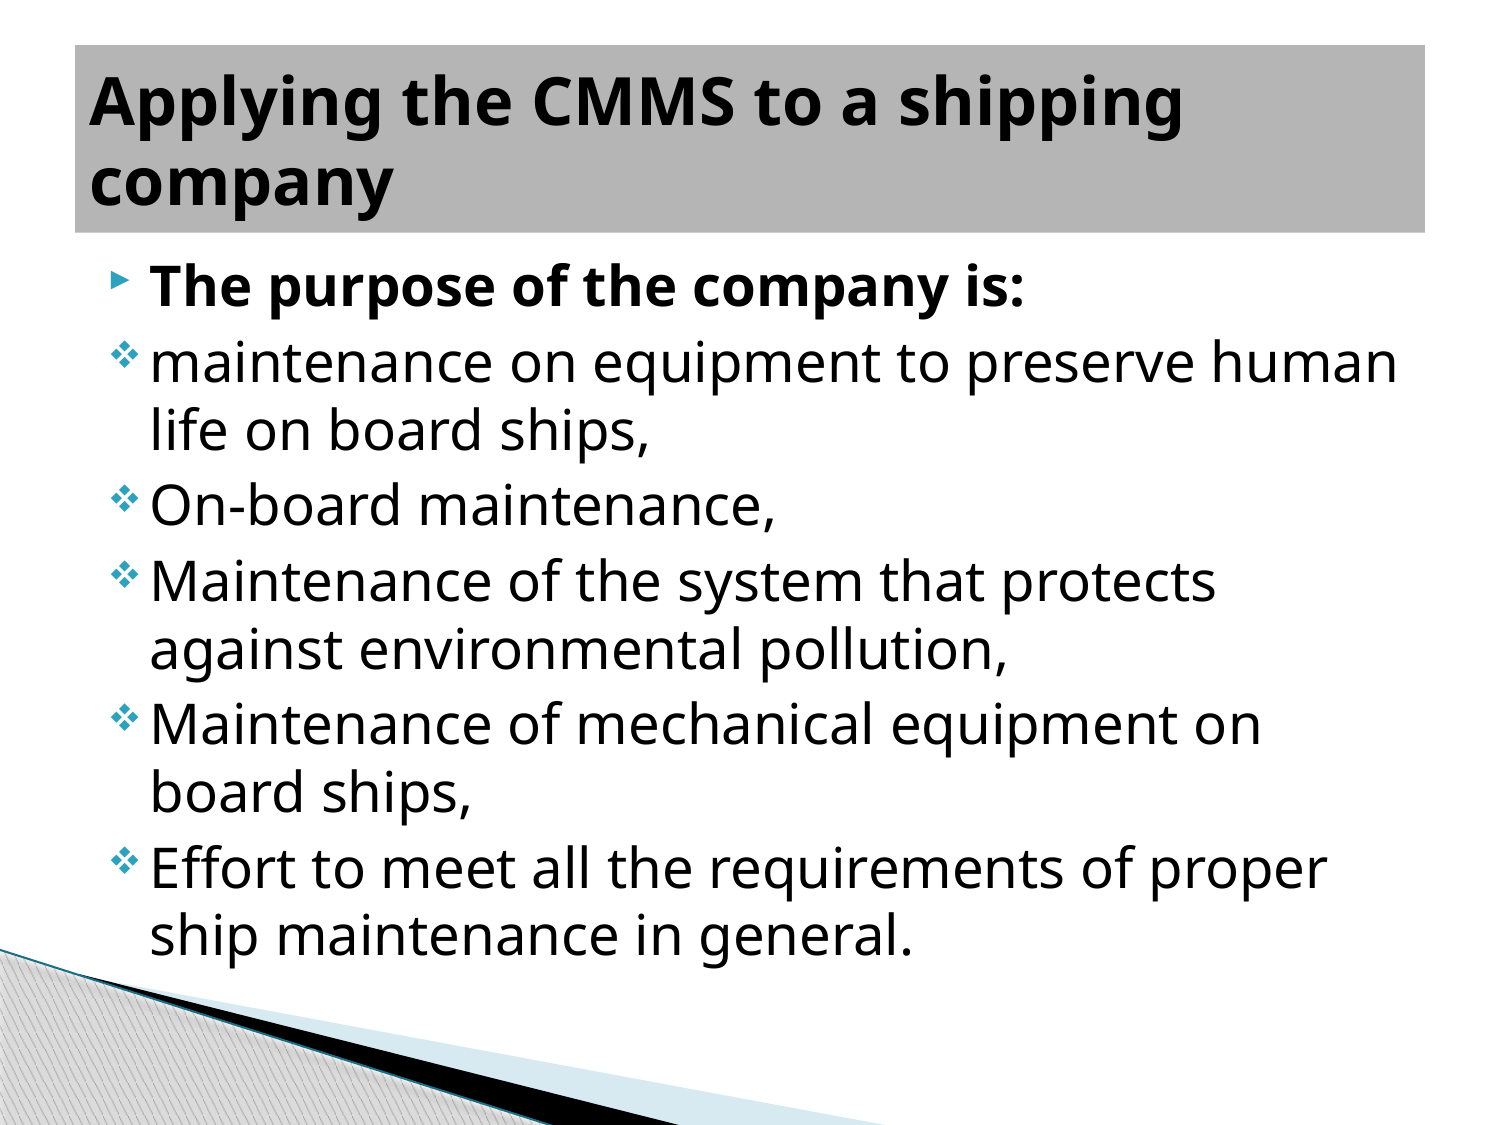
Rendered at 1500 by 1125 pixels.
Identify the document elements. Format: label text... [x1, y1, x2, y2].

title Applying the CMMS to a shipping company [75, 45, 1425, 233]
list The purpose of the company is: maintenance on equipment to preserve human life on board ships, On-board maintenance, Maintenance of the system that protects against environmental pollution, Maintenance of mechanical equipment on board ships, Effort to meet all the requirements of proper ship maintenance in general. [75, 243, 1425, 986]
